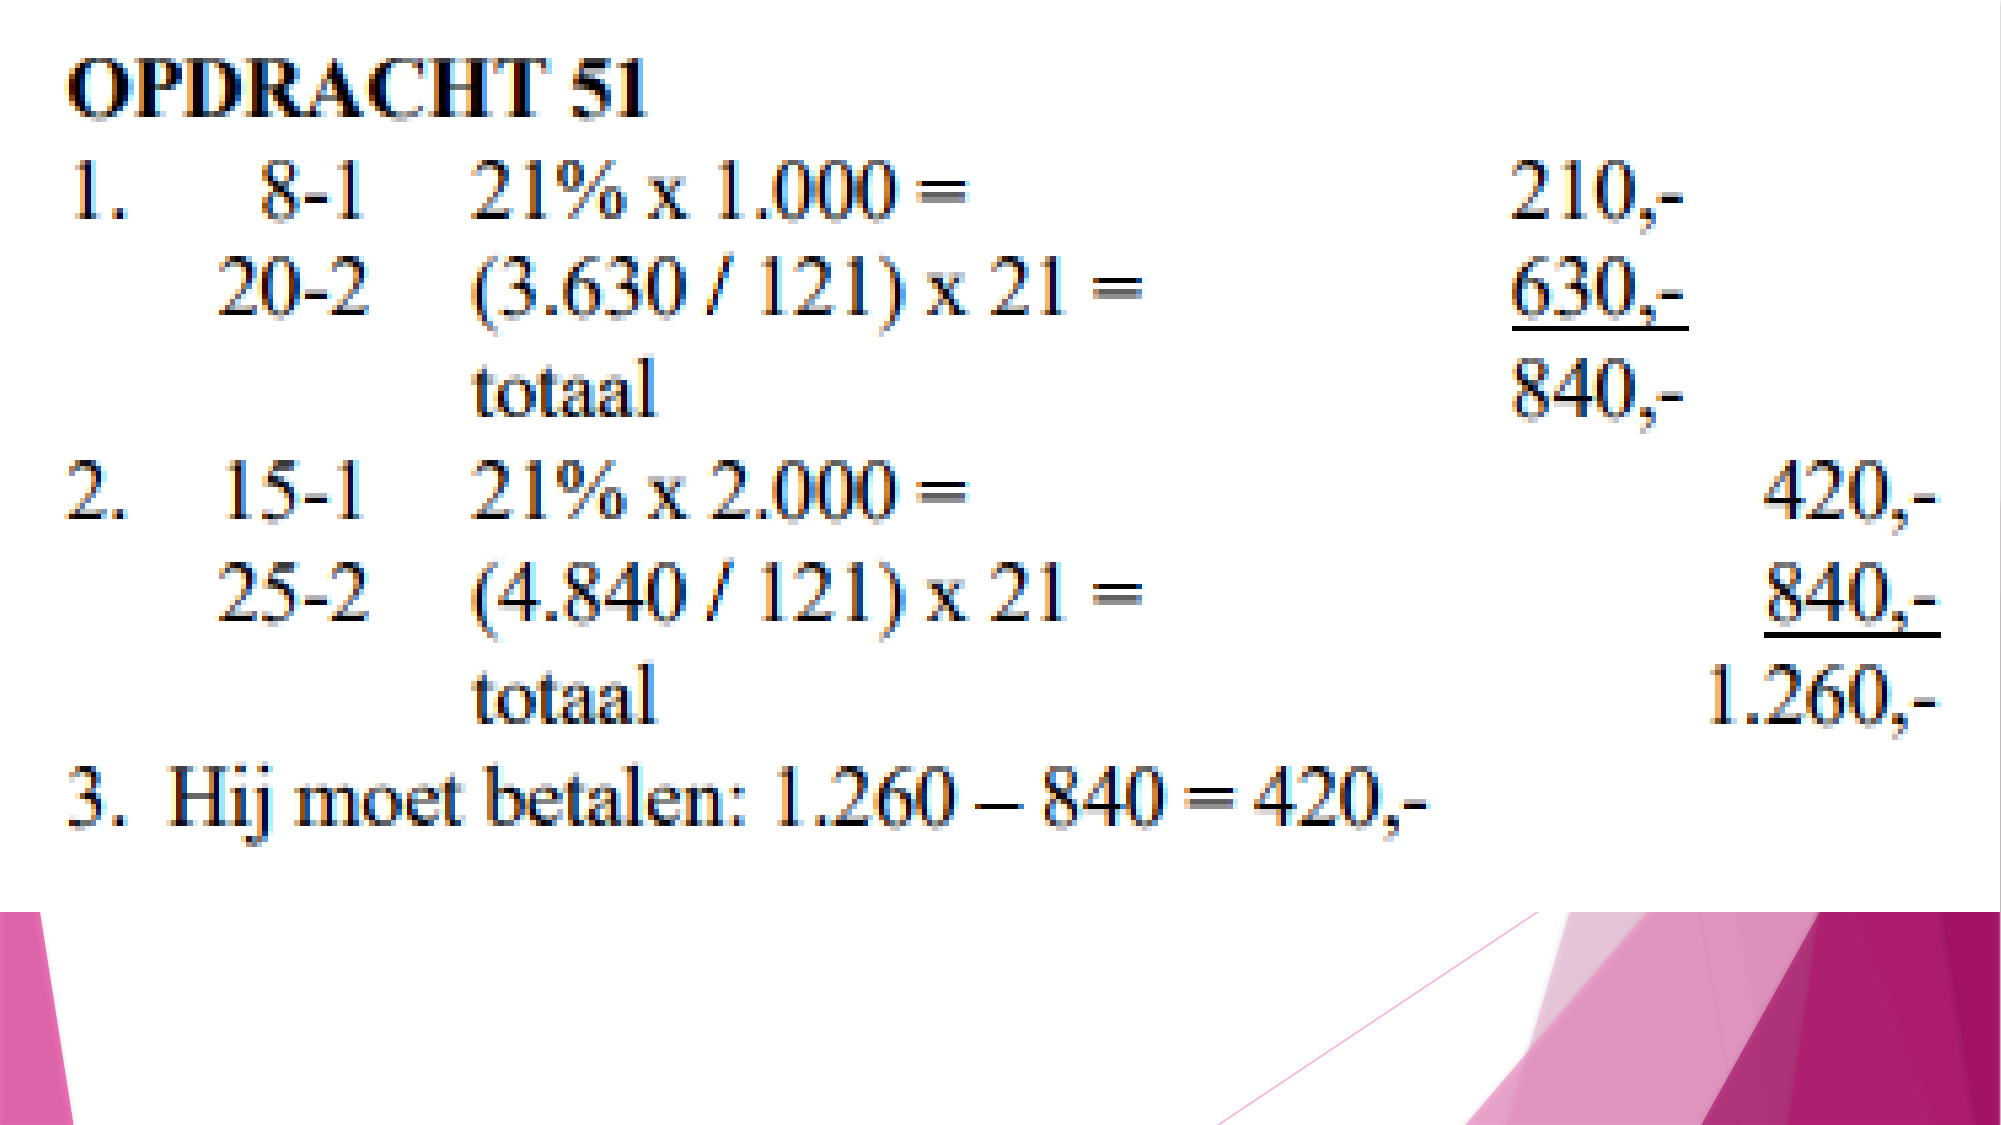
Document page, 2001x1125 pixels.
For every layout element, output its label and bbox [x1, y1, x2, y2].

picture [0, 0, 2000, 912]
